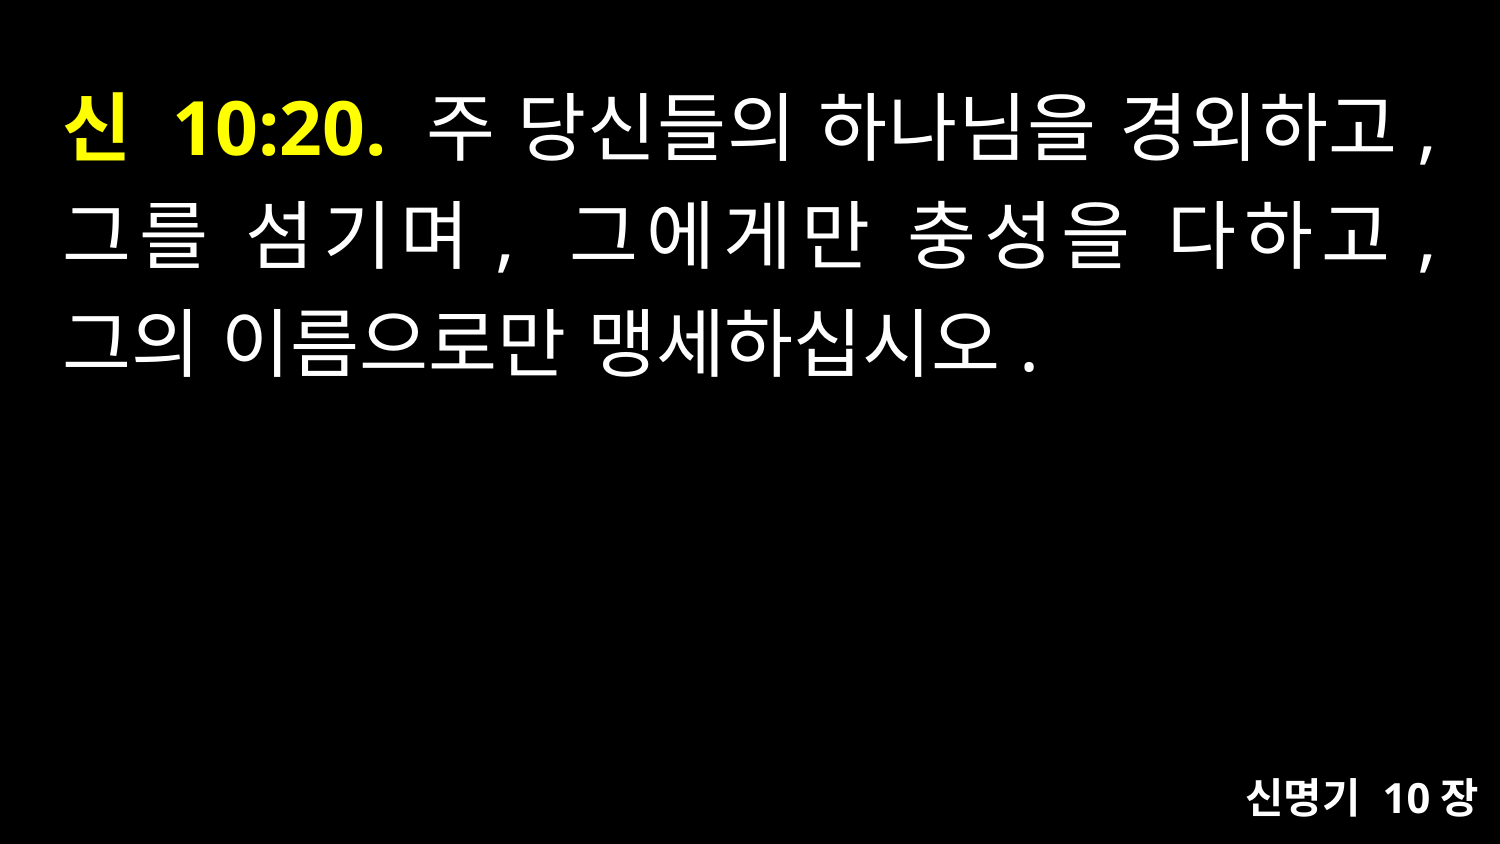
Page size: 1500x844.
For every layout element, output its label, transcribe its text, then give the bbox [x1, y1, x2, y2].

title 신 10:20. 주 당신들의 하나님을 경외하고, 그를 섬기며, 그에게만 충성을 다하고, 그의 이름으로만 맹세하십시오. [0, 0, 1500, 844]
subtitle 신명기 10장 [916, 770, 1500, 844]
